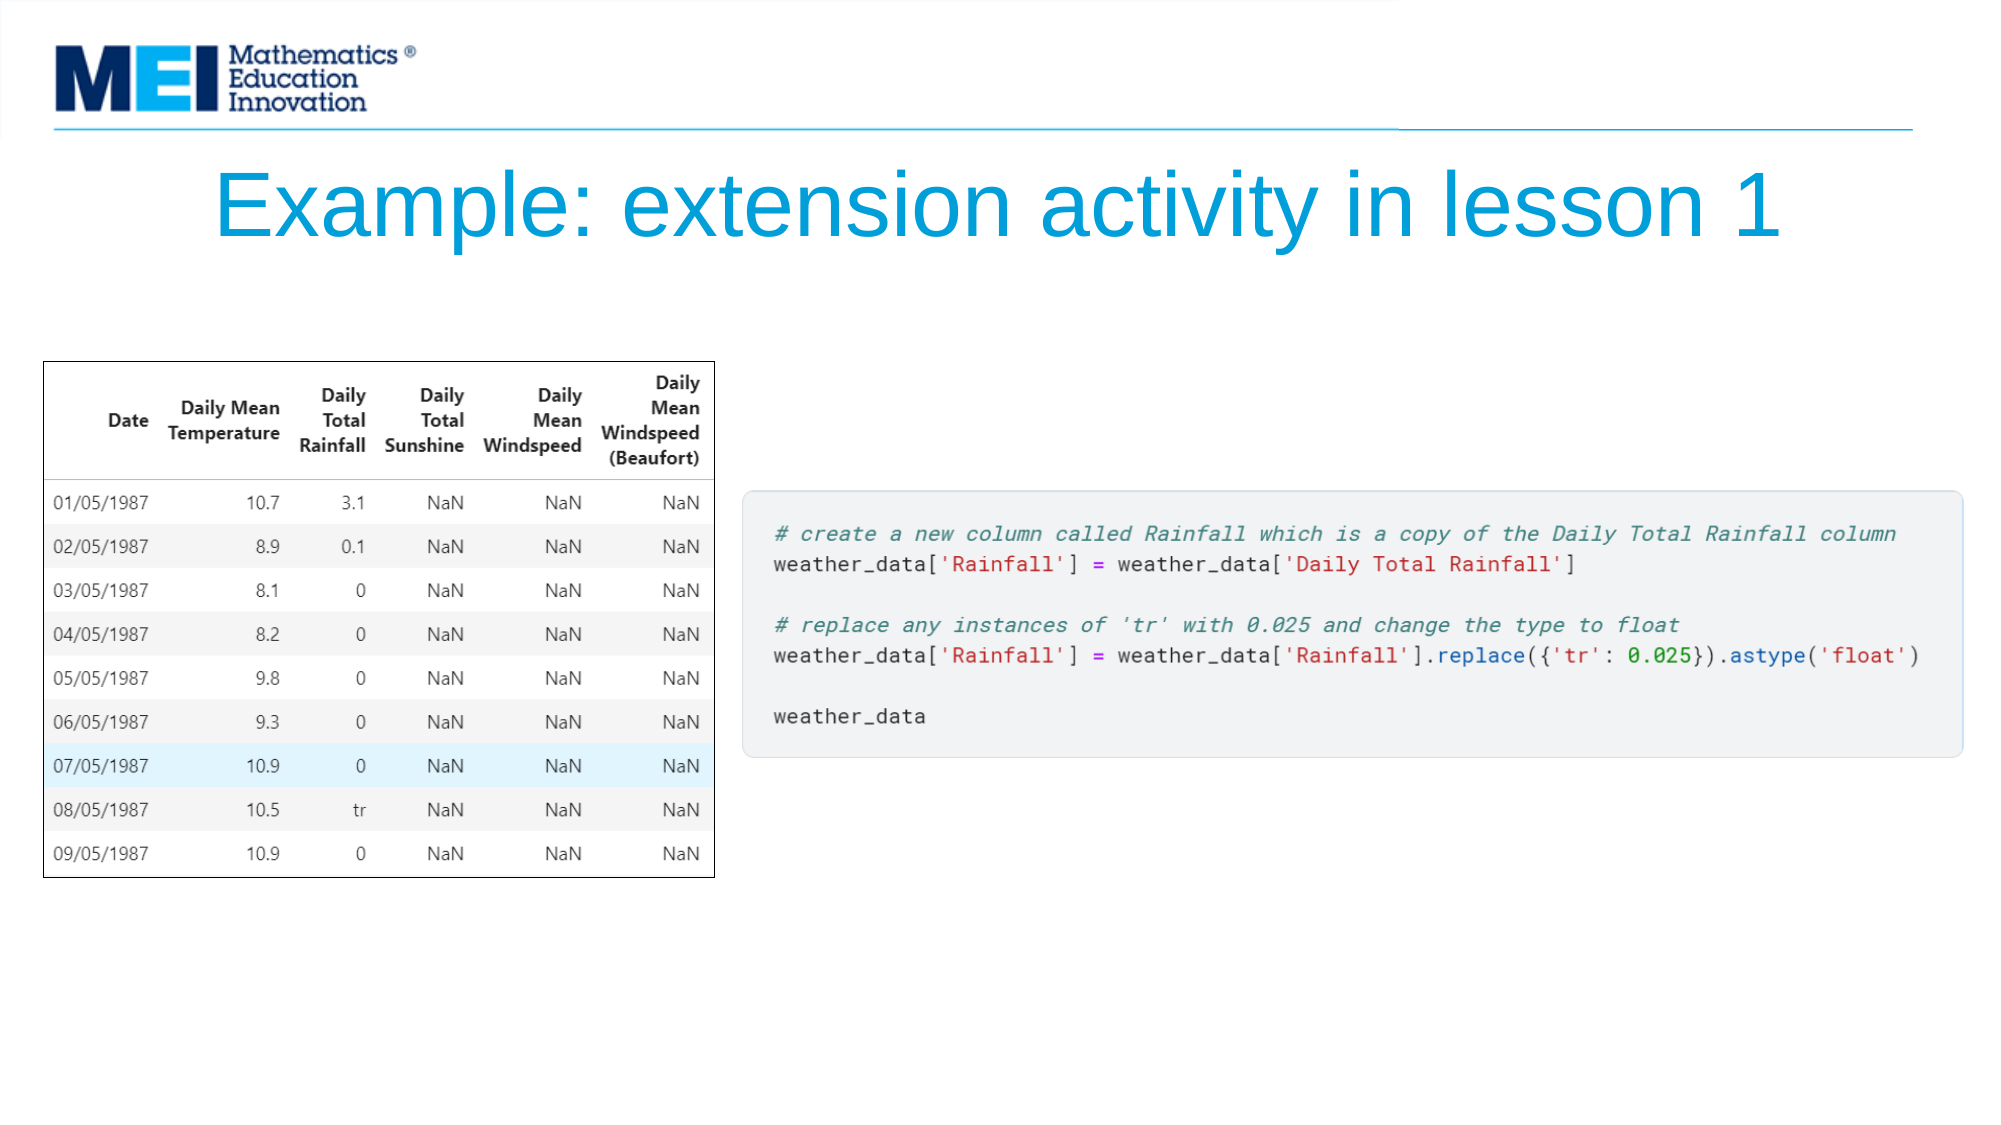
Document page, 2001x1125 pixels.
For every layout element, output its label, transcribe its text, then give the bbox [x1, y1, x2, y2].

picture [42, 361, 715, 878]
picture [728, 479, 1971, 766]
title Example: extension activity in lesson 1 [99, 137, 1900, 233]
picture [0, 0, 2000, 140]
